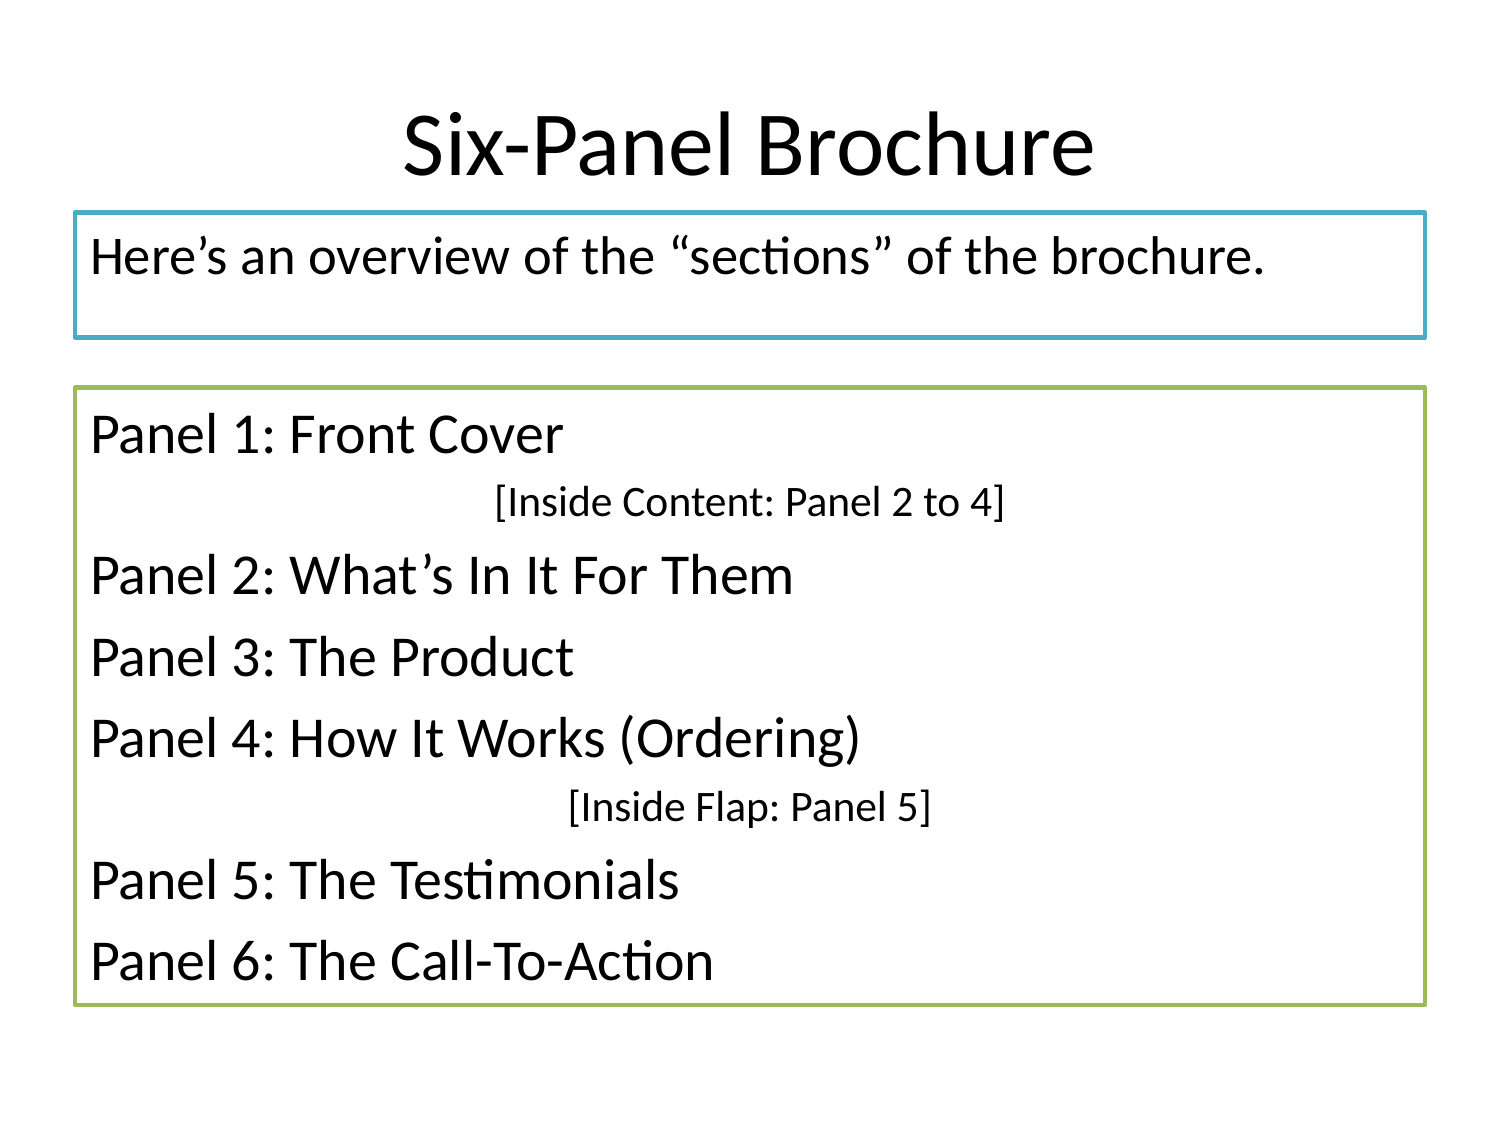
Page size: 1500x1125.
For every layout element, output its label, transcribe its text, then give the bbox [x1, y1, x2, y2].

list Panel 1: Front Cover [Inside Content: Panel 2 to 4] Panel 2: What’s In It For Them Panel 3: The Product Panel 4: How It Works (Ordering) [Inside Flap: Panel 5] Panel 5: The Testimonials Panel 6: The Call-To-Action [73, 385, 1427, 1007]
title Six-Panel Brochure [75, 45, 1425, 210]
text_box Here’s an overview of the “sections” of the brochure. [73, 210, 1427, 340]
